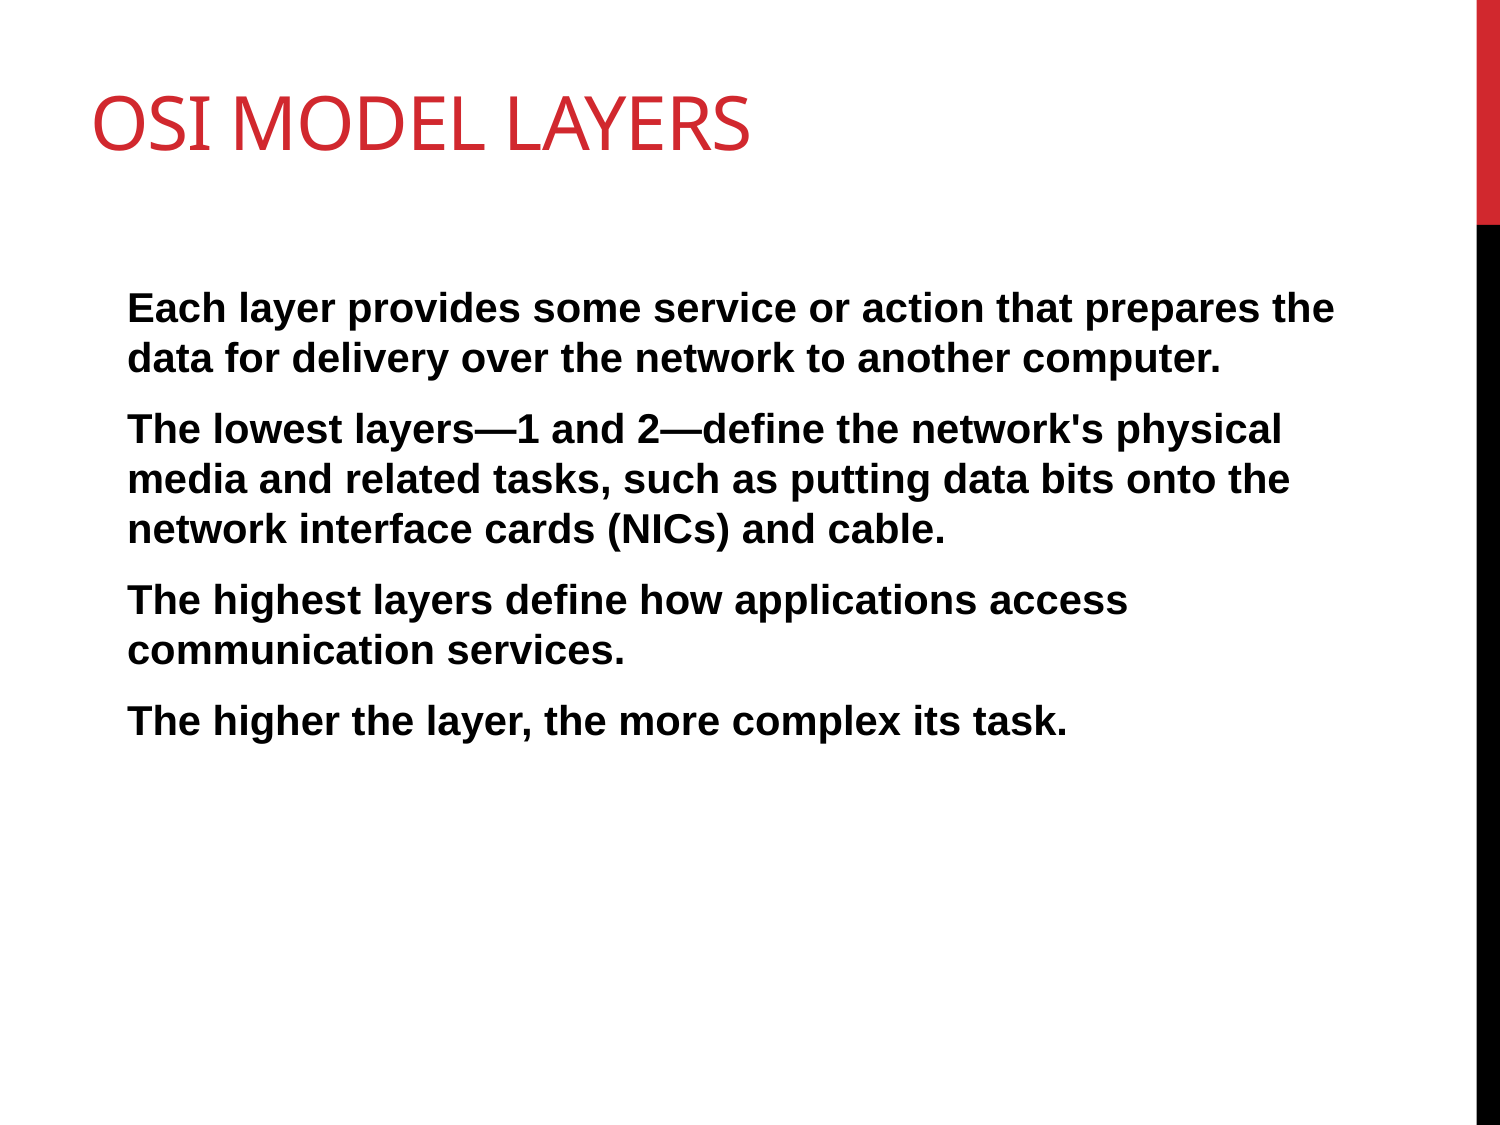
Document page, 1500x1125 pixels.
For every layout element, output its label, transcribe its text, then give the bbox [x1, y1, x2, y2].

title OSI Model Layers [75, 25, 1025, 173]
list Each layer provides some service or action that prepares the data for delivery over the network to another computer. The lowest layers—1 and 2—define the network's physical media and related tasks, such as putting data bits onto the network interface cards (NICs) and cable. The highest layers define how applications access communication services. The higher the layer, the more complex its task. [112, 272, 1353, 1118]
